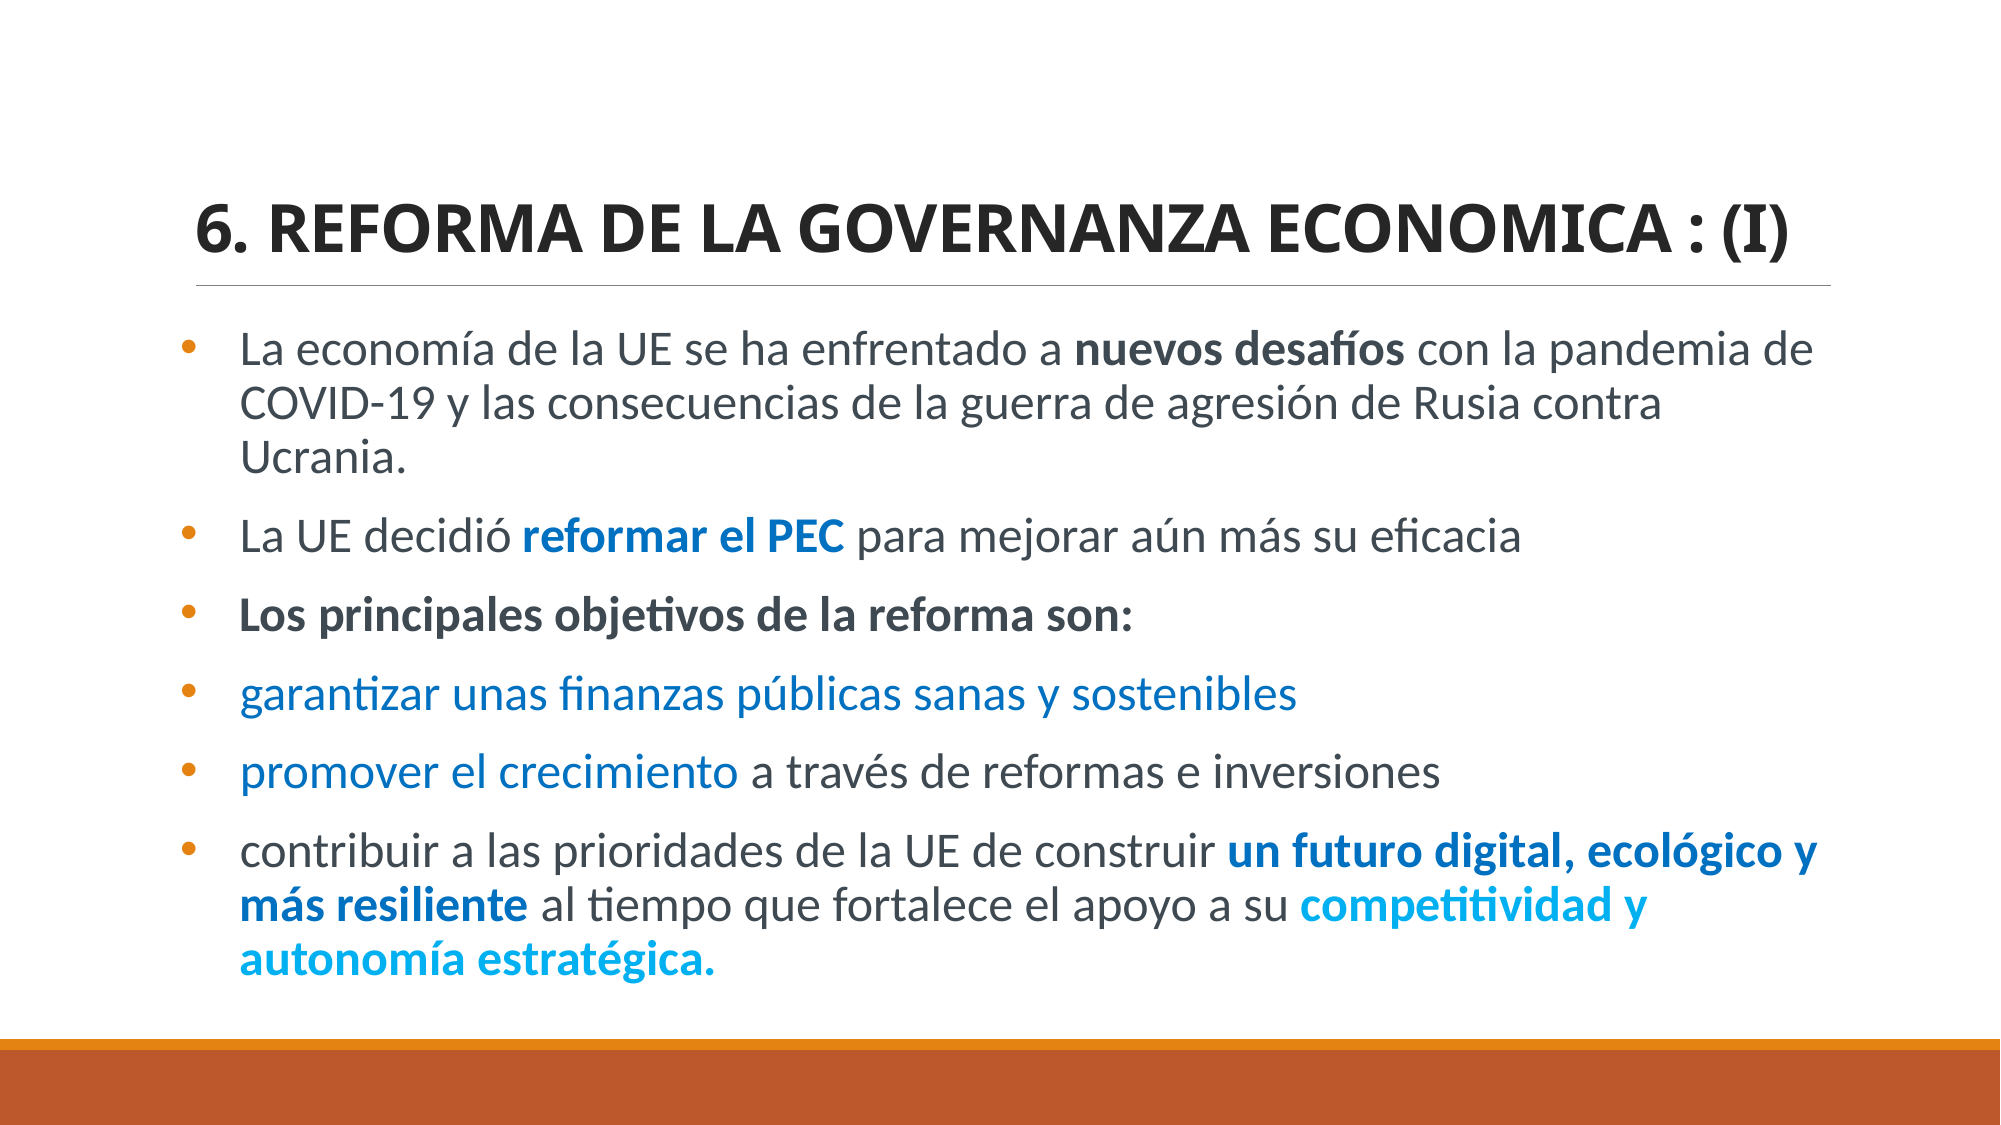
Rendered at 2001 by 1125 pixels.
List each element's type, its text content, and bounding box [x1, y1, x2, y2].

text_box 6. REFORMA DE LA GOVERNANZA ECONOMICA : (I) [180, 157, 1840, 274]
list La economía de la UE se ha enfrentado a nuevos desafíos con la pandemia de COVID-19 y las consecuencias de la guerra de agresión de Rusia contra Ucrania. La UE decidió reformar el PEC para mejorar aún más su eficacia Los principales objetivos de la reforma son: garantizar unas finanzas públicas sanas y sostenibles promover el crecimiento a través de reformas e inversiones contribuir a las prioridades de la UE de construir un futuro digital, ecológico y más resiliente al tiempo que fortalece el apoyo a su competitividad y autonomía estratégica. [180, 314, 1831, 1012]
